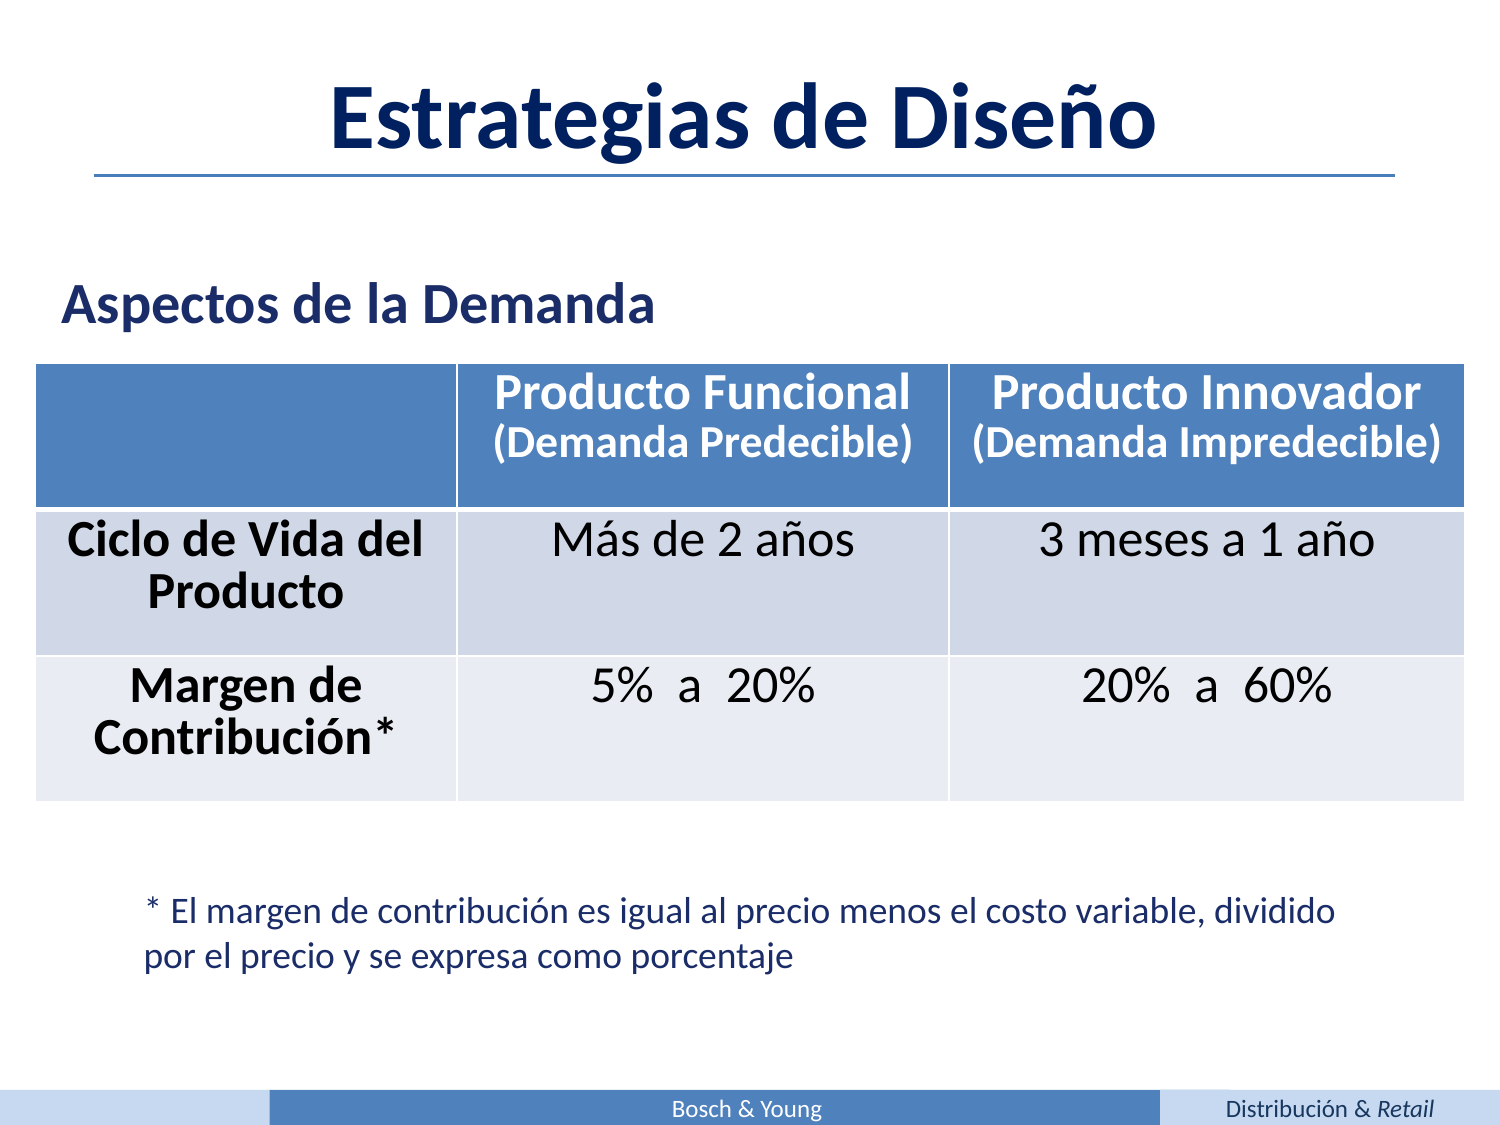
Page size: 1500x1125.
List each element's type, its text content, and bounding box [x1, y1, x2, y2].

text_box * El margen de contribución es igual al precio menos el costo variable, dividido por el precio y se expresa como porcentaje [128, 878, 1360, 984]
text_box Distribución & Retail [1158, 1088, 1500, 1125]
text_box Bosch & Young [272, 1088, 1158, 1125]
table_header Producto Innovador (Demanda Impredecible) [950, 364, 1464, 507]
table_cell 5% a 20% [458, 657, 948, 801]
table_header [36, 364, 456, 507]
table_cell 3 meses a 1 año [950, 512, 1464, 655]
table_header Producto Funcional (Demanda Predecible) [458, 364, 948, 507]
table_cell 20% a 60% [950, 657, 1464, 801]
text_box [0, 1088, 272, 1125]
text_box Estrategias de Diseño [58, 46, 1430, 175]
table_cell Margen de Contribución* [36, 657, 456, 801]
text_box Aspectos de la Demanda [46, 257, 774, 343]
table_cell Ciclo de Vida del Producto [36, 512, 456, 655]
table_cell Más de 2 años [458, 512, 948, 655]
